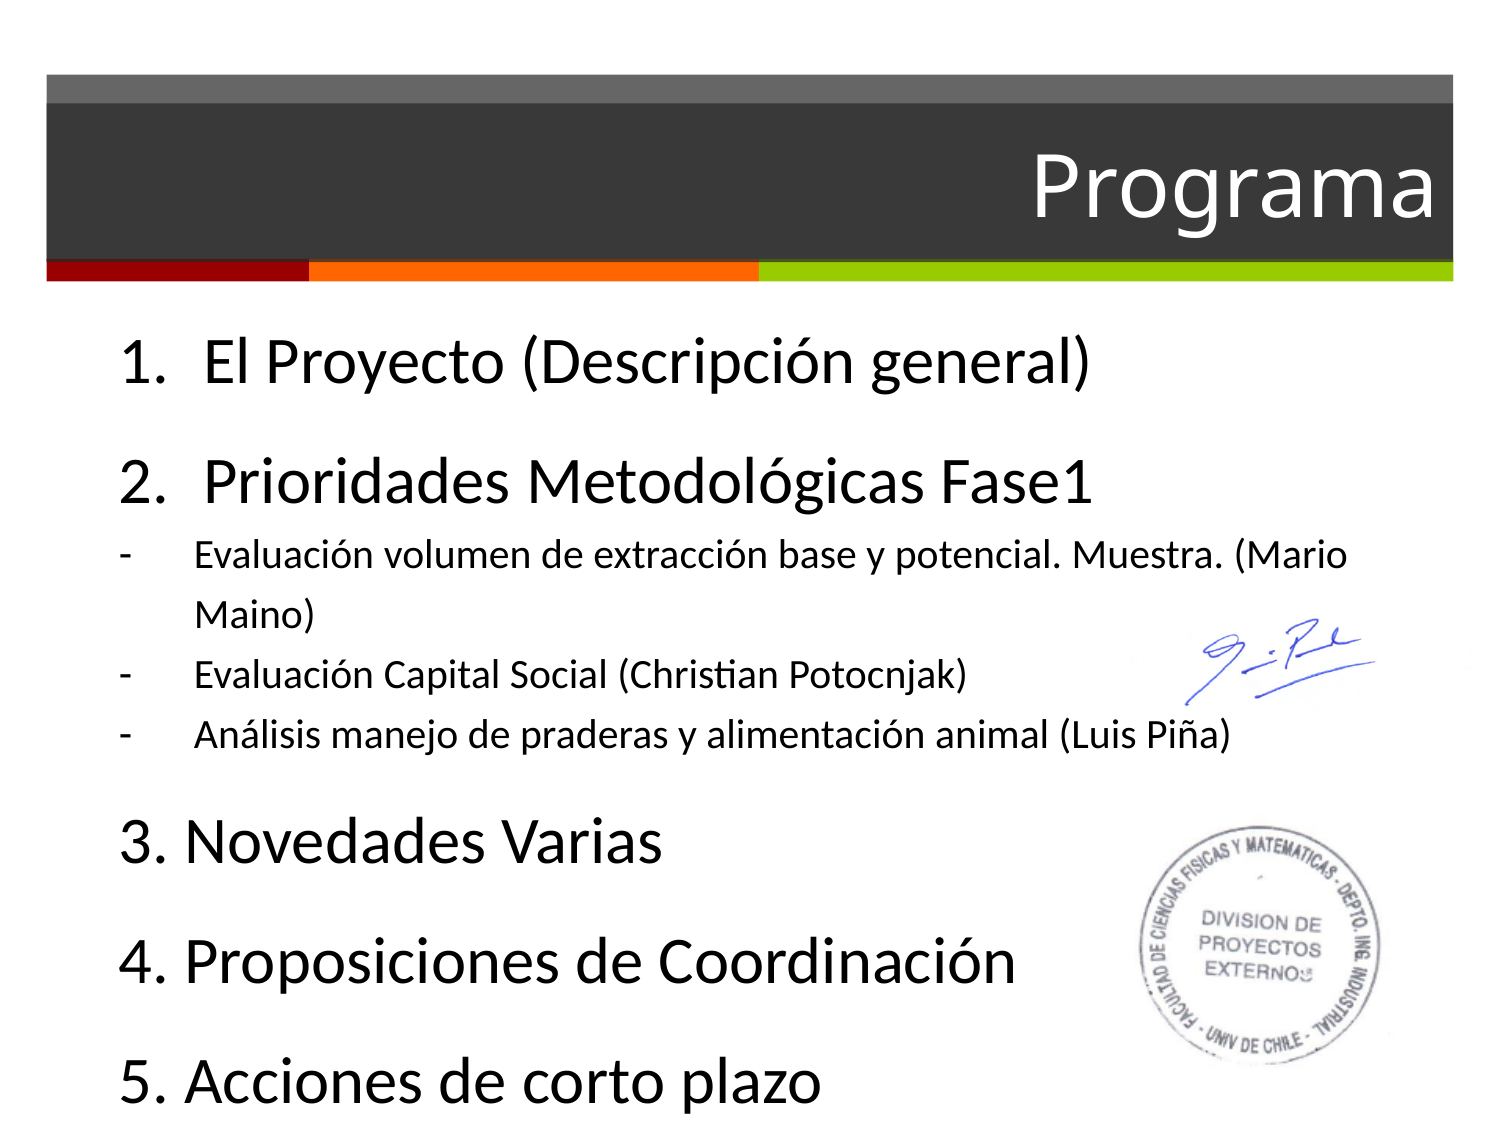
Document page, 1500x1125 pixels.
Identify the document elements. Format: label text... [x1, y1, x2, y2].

text_box El Proyecto (Descripción general) Prioridades Metodológicas Fase1 Evaluación volumen de extracción base y potencial. Muestra. (Mario Maino) Evaluación Capital Social (Christian Potocnjak) Análisis manejo de praderas y alimentación animal (Luis Piña) 3. Novedades Varias 4. Proposiciones de Coordinación 5. Acciones de corto plazo [104, 269, 1454, 1125]
picture [1120, 800, 1399, 1087]
picture [1057, 607, 1500, 711]
title Programa [46, 103, 1454, 263]
